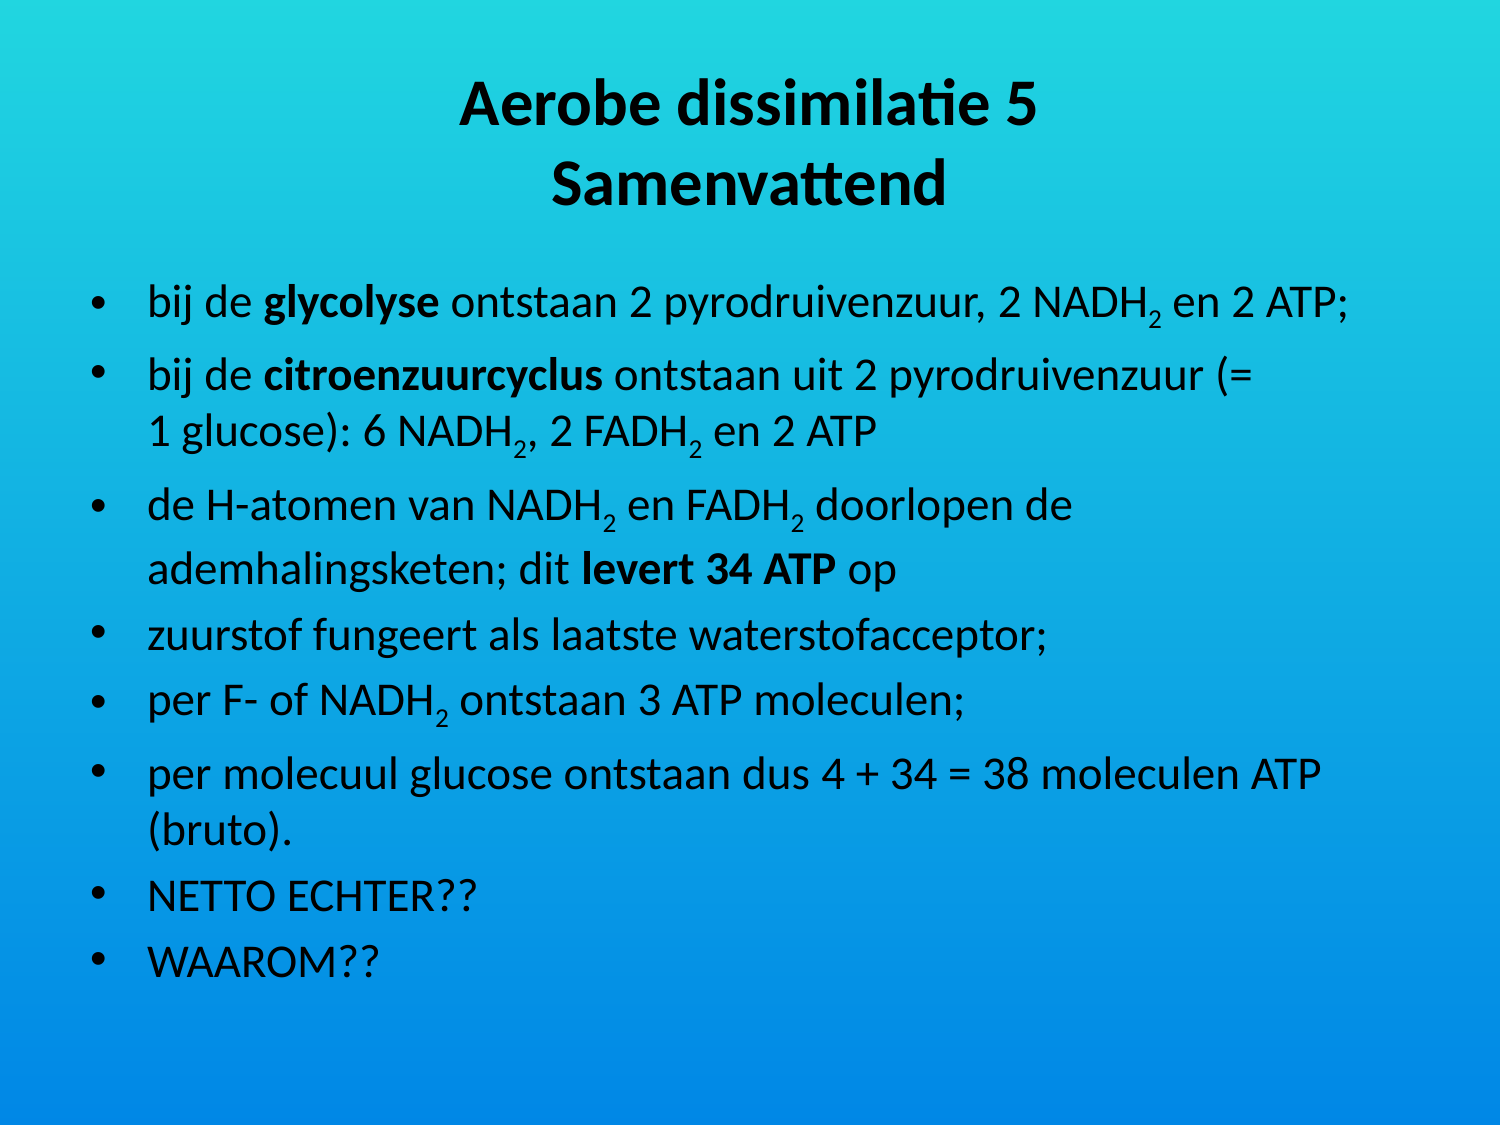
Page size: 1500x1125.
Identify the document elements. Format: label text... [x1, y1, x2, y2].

title Aerobe dissimilatie 5 Samenvattend [75, 45, 1425, 233]
list bij de glycolyse ontstaan 2 pyrodruivenzuur, 2 NADH2 en 2 ATP; bij de citroenzuurcyclus ontstaan uit 2 pyrodruivenzuur (= 1 glucose): 6 NADH2, 2 FADH2 en 2 ATP de H-atomen van NADH2 en FADH2 doorlopen de ademhalingsketen; dit levert 34 ATP op zuurstof fungeert als laatste waterstofacceptor; per F- of NADH2 ontstaan 3 ATP moleculen; per molecuul glucose ontstaan dus 4 + 34 = 38 moleculen ATP (bruto). NETTO ECHTER?? WAAROM?? [75, 262, 1425, 1005]
